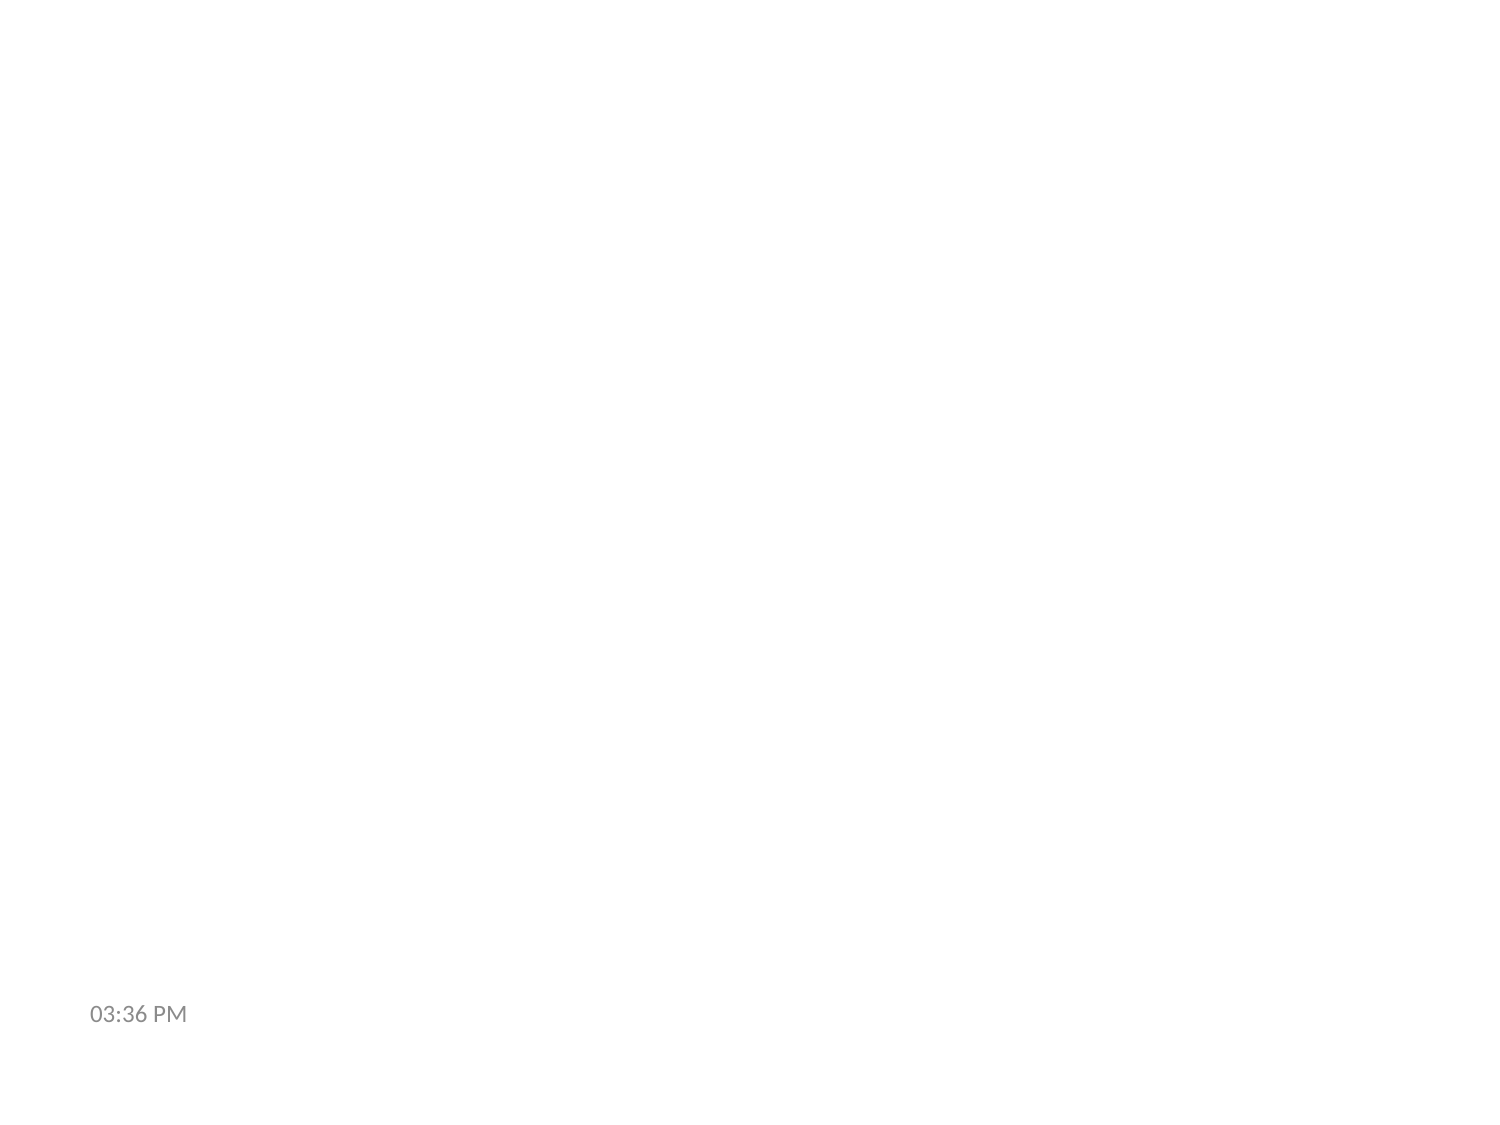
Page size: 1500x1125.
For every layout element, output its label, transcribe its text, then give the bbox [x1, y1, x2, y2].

text_box 3:35 PM [75, 982, 425, 1043]
